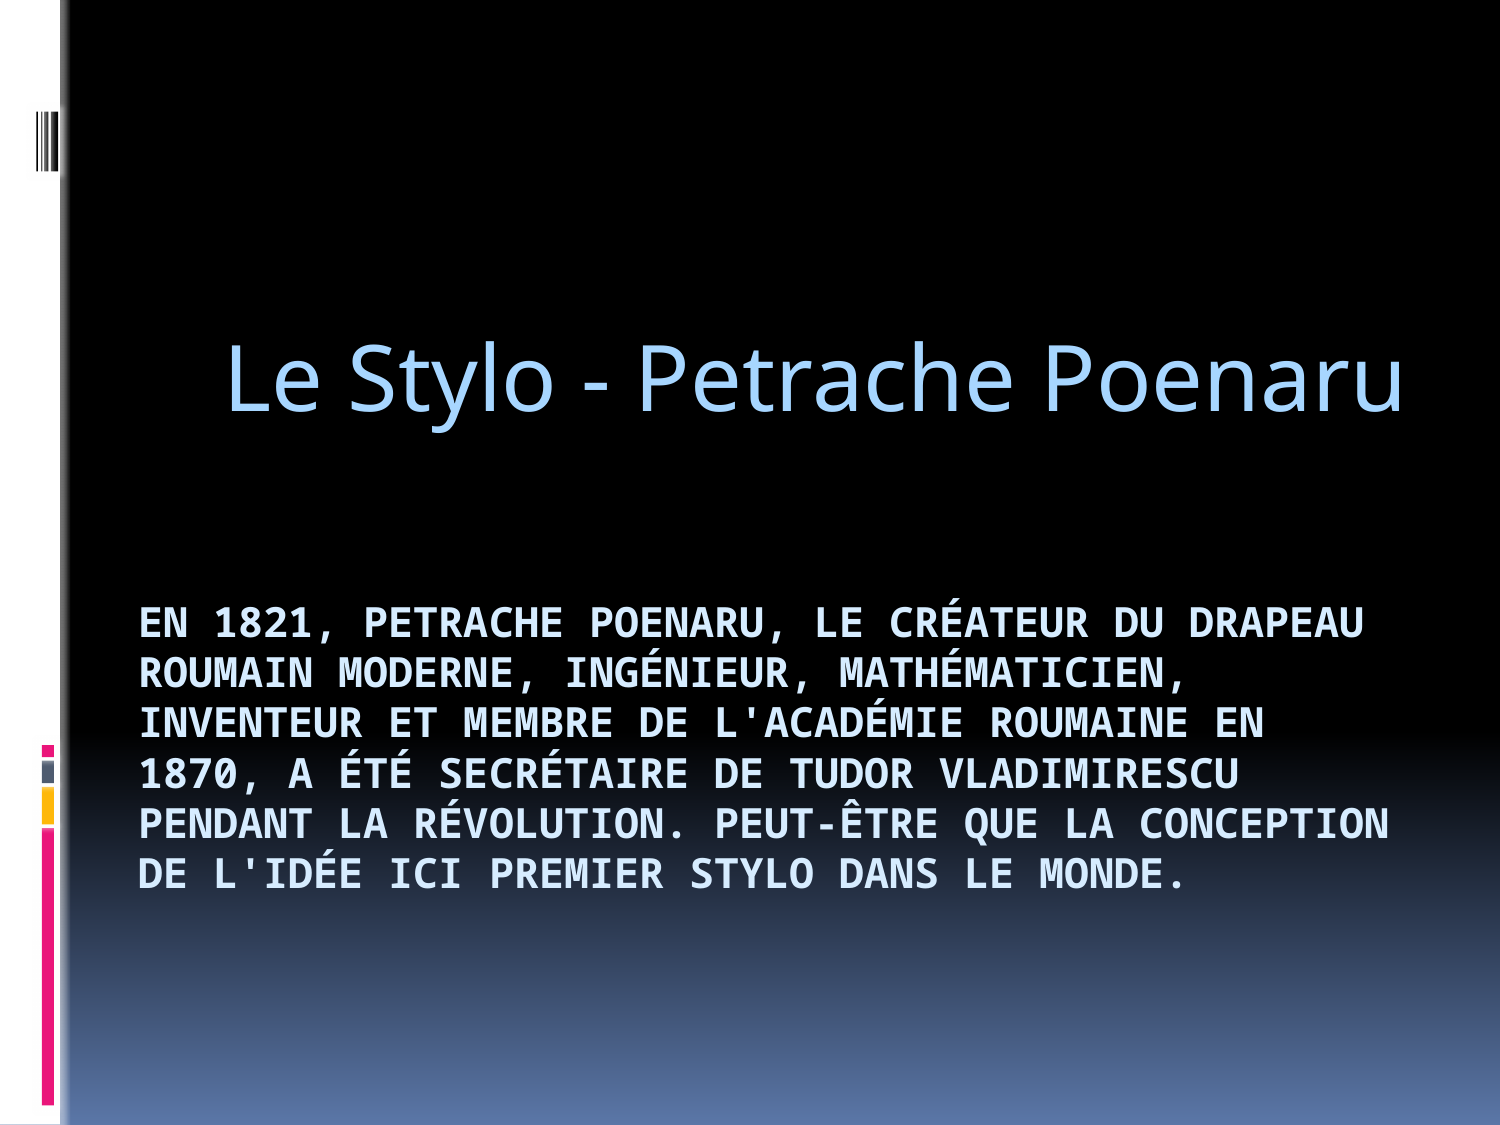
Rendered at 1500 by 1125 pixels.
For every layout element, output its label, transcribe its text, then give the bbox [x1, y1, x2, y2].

title En 1821, Petrache Poenaru, le créateur du drapeau roumain moderne, ingénieur, mathématicien, inventeur et membre de l'Académie roumaine en 1870, a été secrétaire de Tudor Vladimirescu pendant la révolution. Peut-être que la conception de l'idée ici premier stylo dans le monde. [123, 538, 1425, 1037]
subtitle Le Stylo - Petrache Poenaru [159, 208, 1435, 456]
